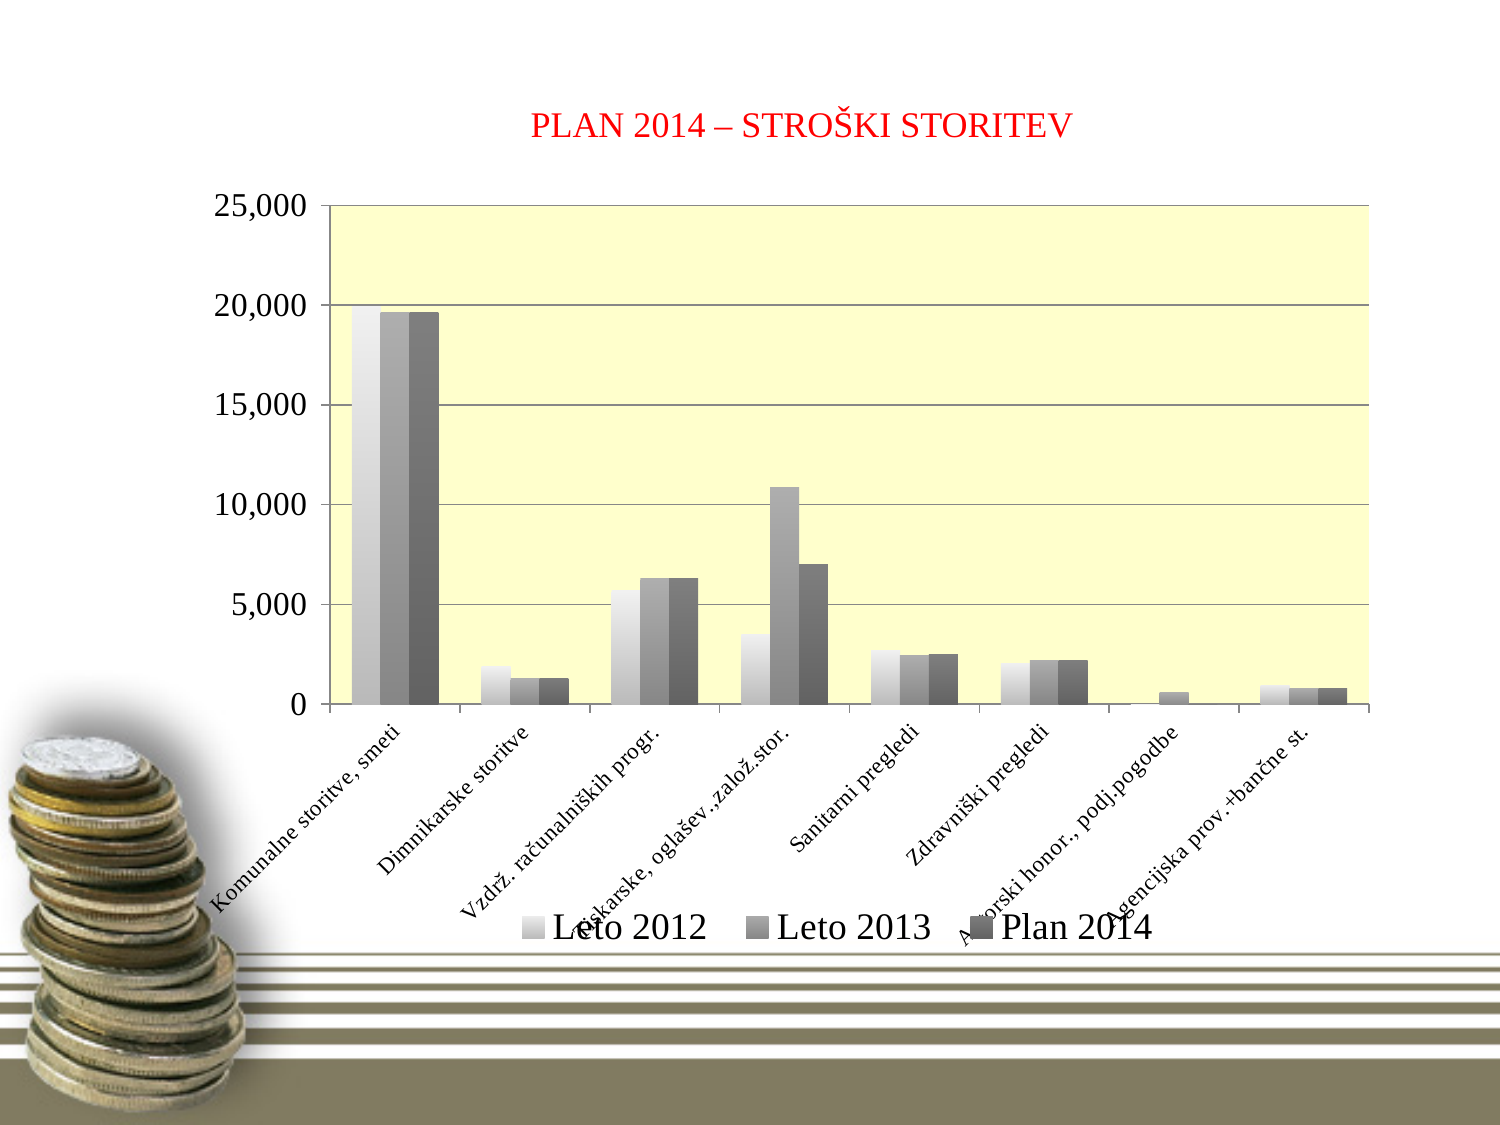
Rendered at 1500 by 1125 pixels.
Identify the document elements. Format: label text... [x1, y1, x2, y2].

title PLAN 2014 – STROŠKI STORITEV [234, 93, 1388, 123]
chart [123, 125, 1449, 1005]
picture [0, 0, 1500, 1125]
